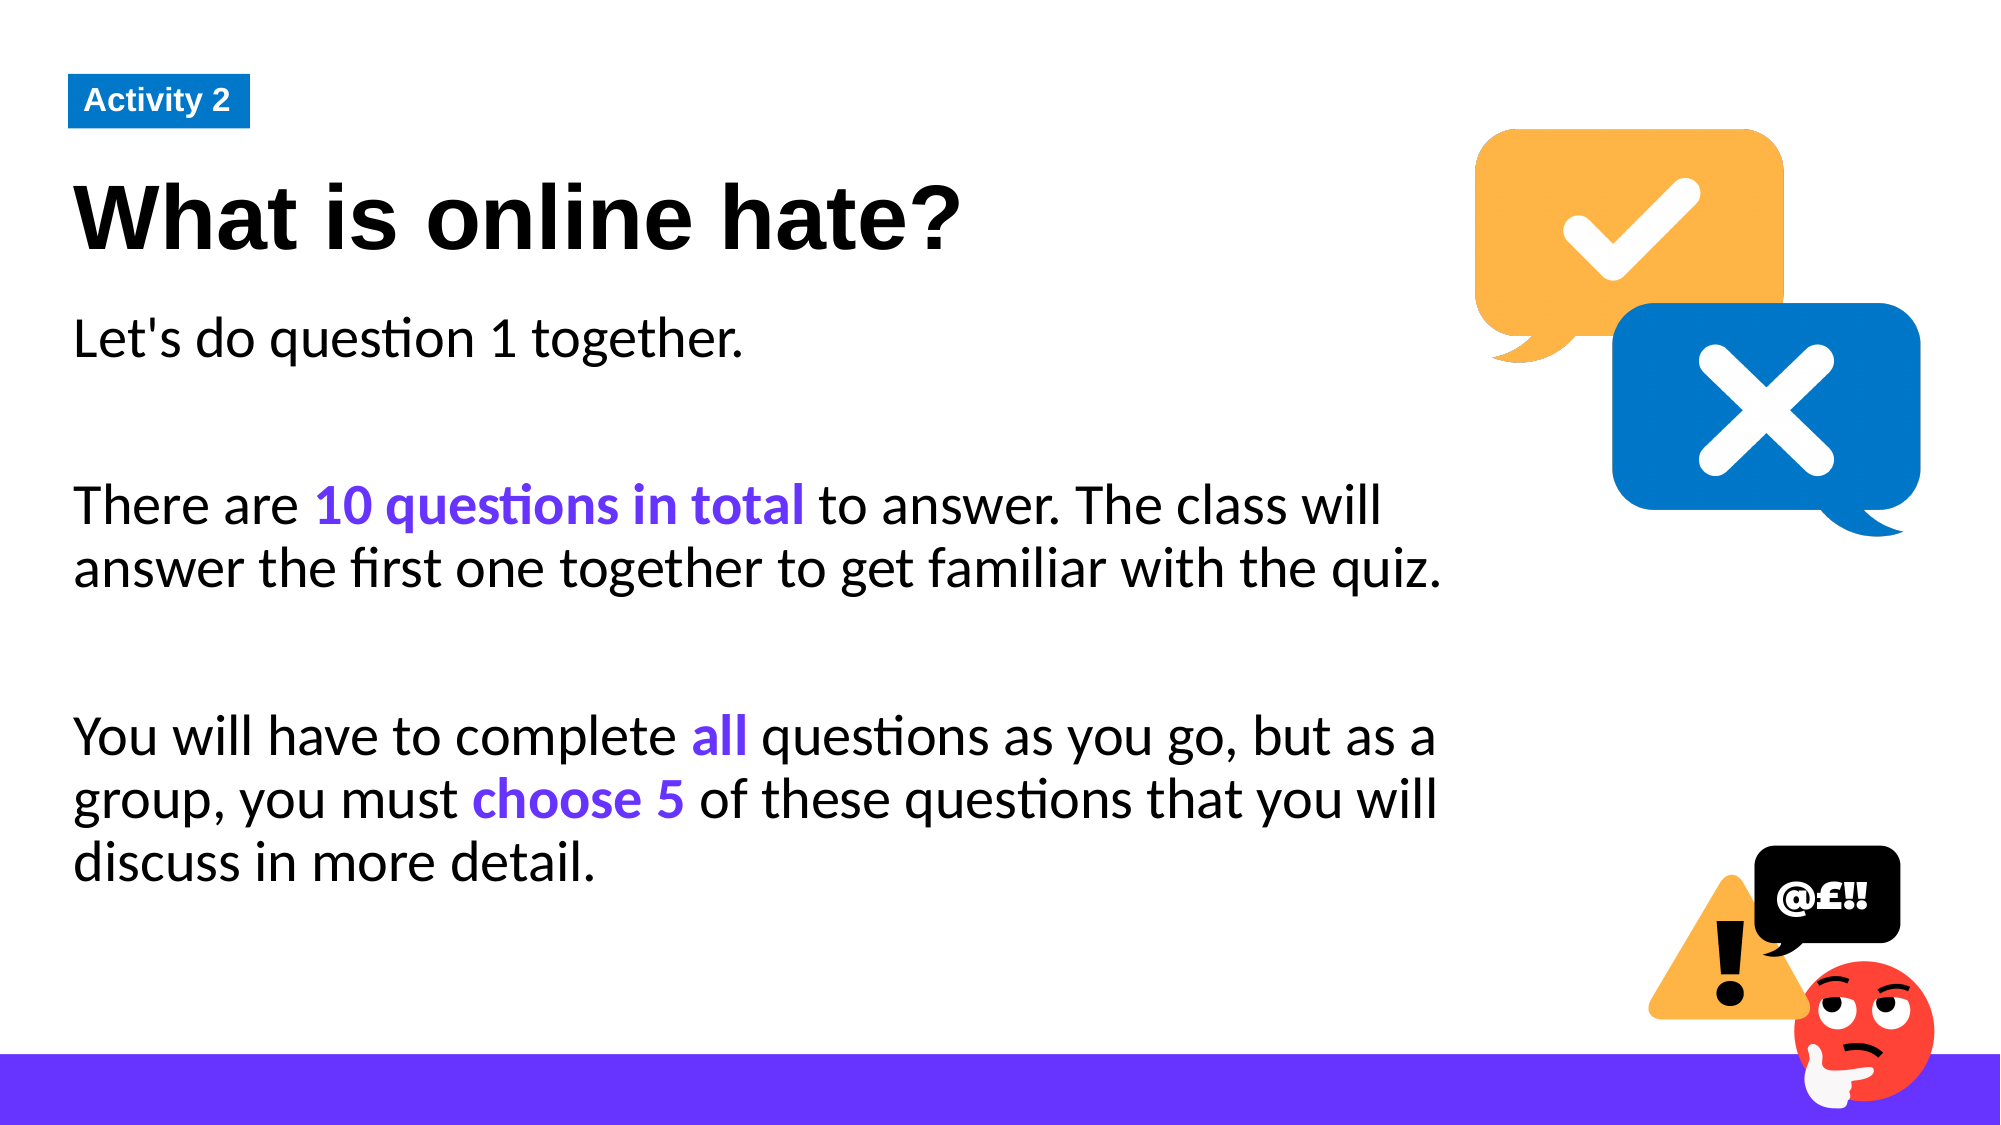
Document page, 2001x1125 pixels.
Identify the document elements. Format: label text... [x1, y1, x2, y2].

text_box What is online hate? [59, 59, 1857, 278]
list Let's do question 1 together. There are 10 questions in total to answer. The class will answer the first one together to get familiar with the quiz. You will have to complete all questions as you go, but as a group, you must choose 5 of these questions that you will discuss in more detail. [59, 299, 1554, 1014]
text_box Activity 2 [68, 73, 250, 129]
picture [0, 0, 2000, 1125]
